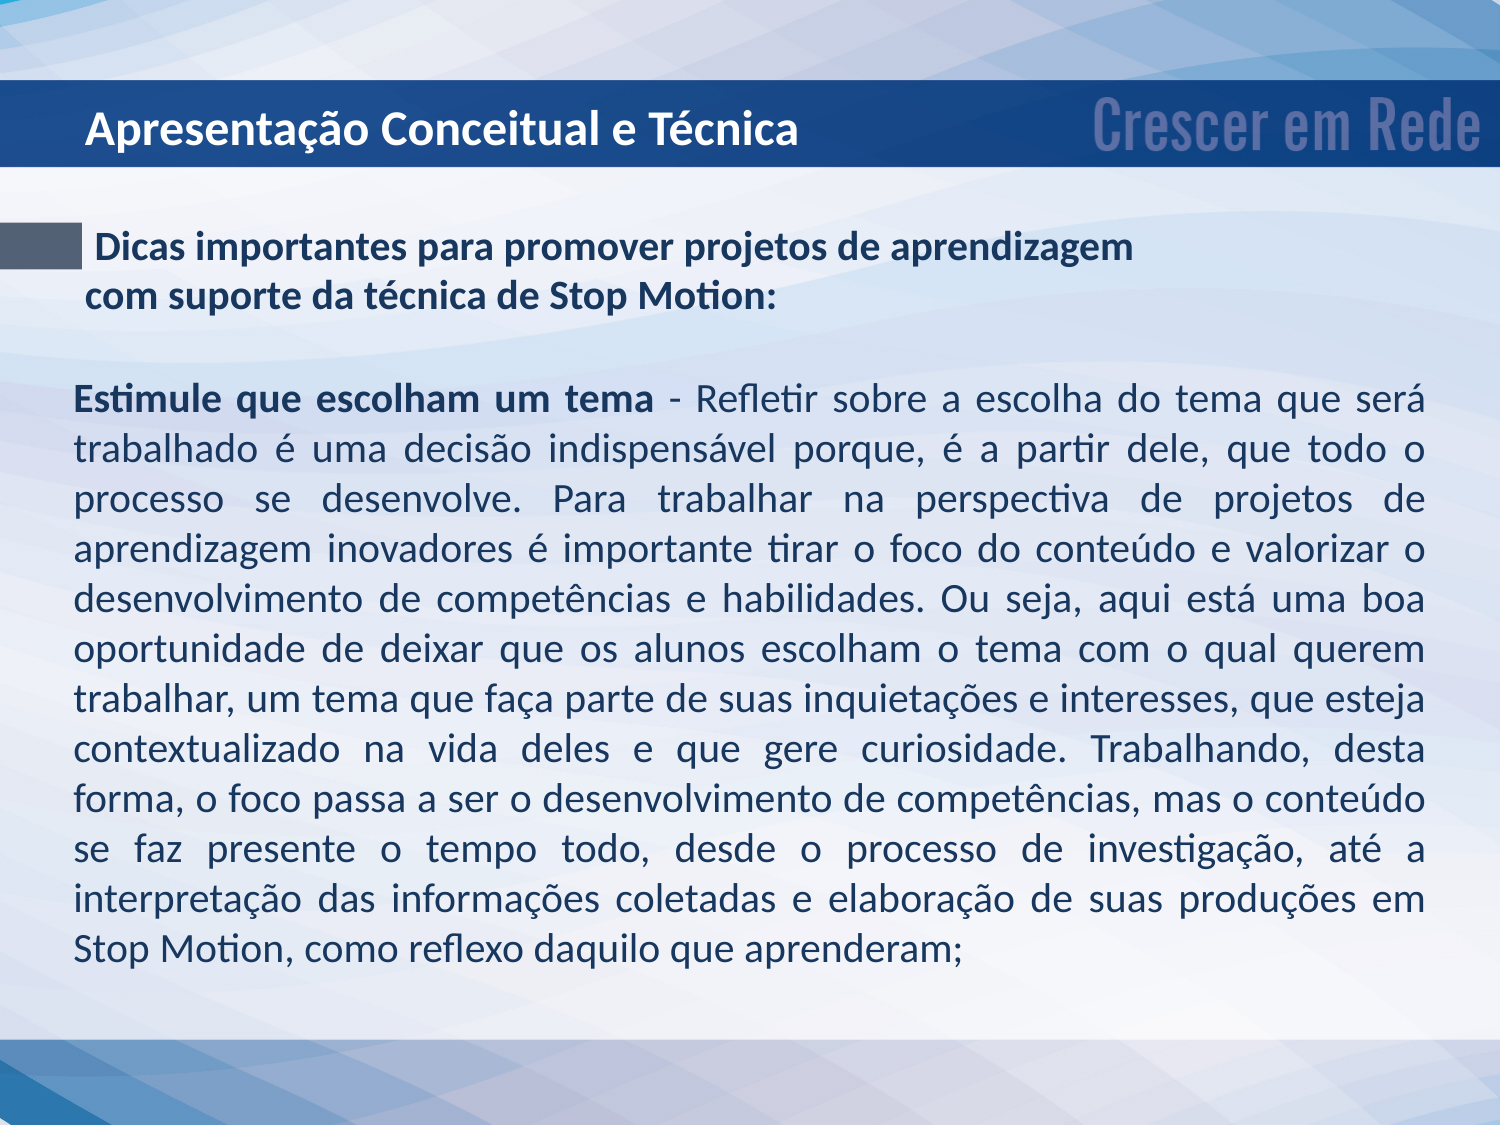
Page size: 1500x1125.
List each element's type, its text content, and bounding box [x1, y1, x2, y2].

text_box Apresentação Conceitual e Técnica [70, 88, 1430, 163]
text_box Estimule que escolham um tema - Refletir sobre a escolha do tema que será trabalhado é uma decisão indispensável porque, é a partir dele, que todo o processo se desenvolve. Para trabalhar na perspectiva de projetos de aprendizagem inovadores é importante tirar o foco do conteúdo e valorizar o desenvolvimento de competências e habilidades. Ou seja, aqui está uma boa oportunidade de deixar que os alunos escolham o tema com o qual querem trabalhar, um tema que faça parte de suas inquietações e interesses, que esteja contextualizado na vida deles e que gere curiosidade. Trabalhando, desta forma, o foco passa a ser o desenvolvimento de competências, mas o conteúdo se faz presente o tempo todo, desde o processo de investigação, até a interpretação das informações coletadas e elaboração de suas produções em Stop Motion, como reflexo daquilo que aprenderam; [58, 363, 1442, 979]
picture [0, 0, 1500, 1125]
text_box Dicas importantes para promover projetos de aprendizagem com suporte da técnica de Stop Motion: [70, 210, 1172, 326]
text_box [0, 220, 70, 272]
